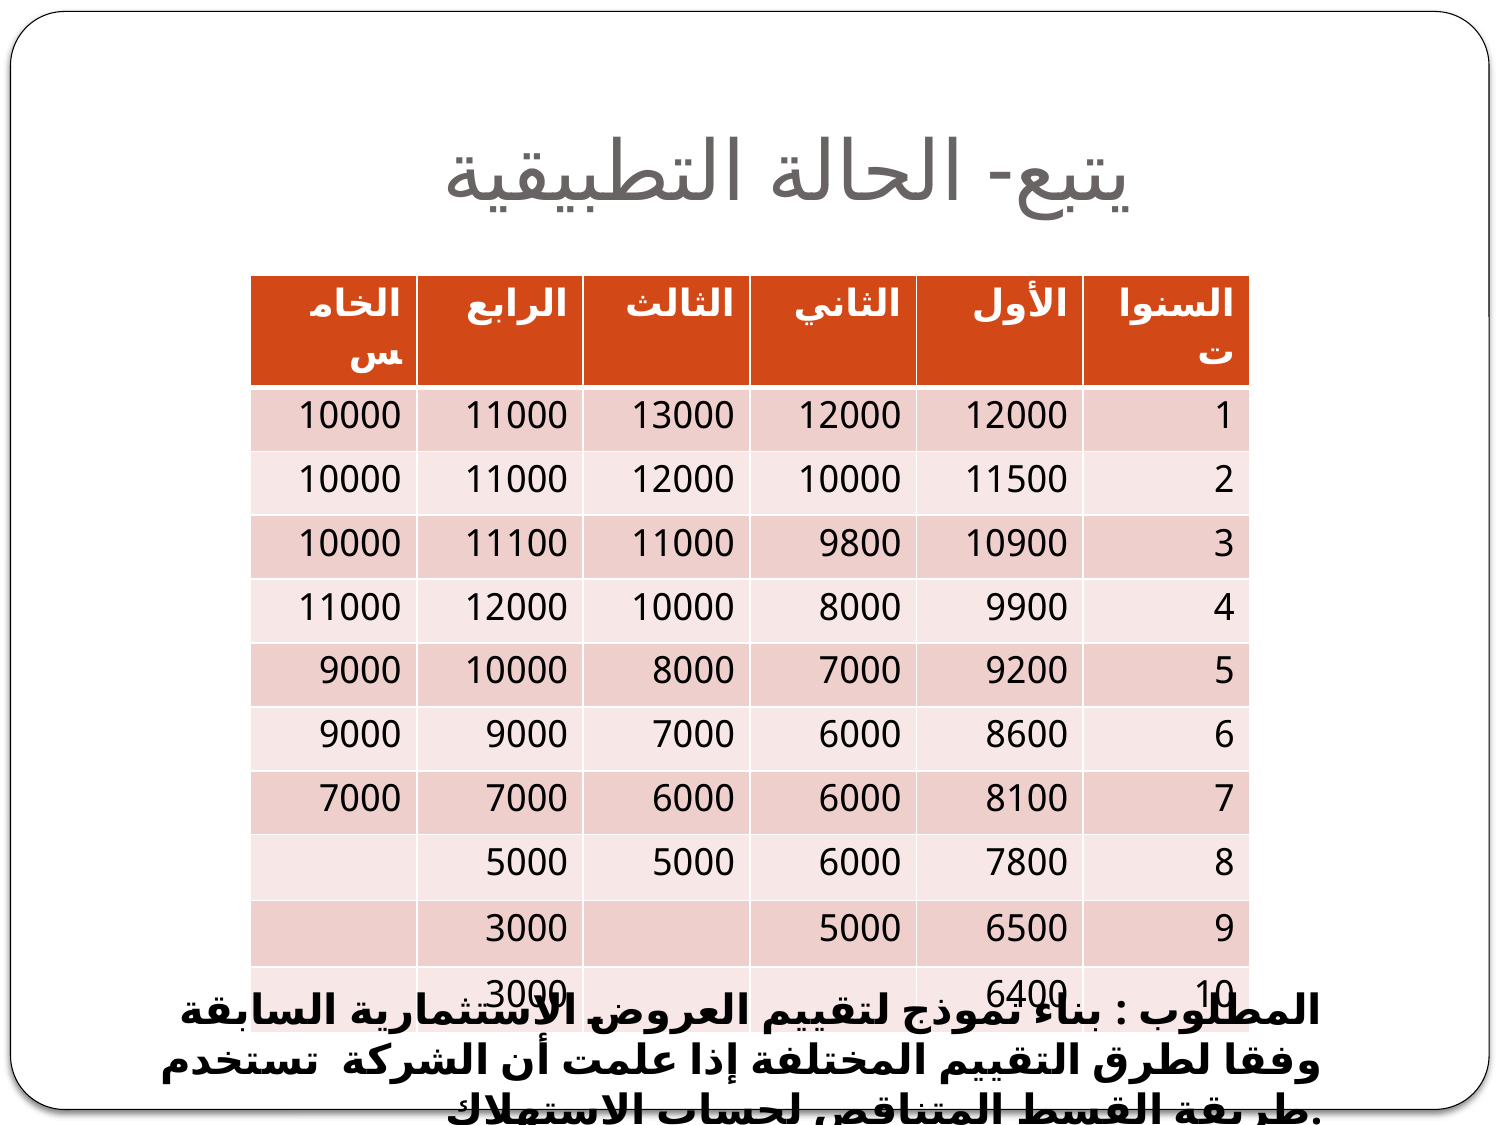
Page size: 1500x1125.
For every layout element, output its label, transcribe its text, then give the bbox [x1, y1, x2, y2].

table_cell [251, 901, 416, 966]
table_cell 6000 [751, 835, 916, 900]
table_cell 12000 [751, 390, 916, 451]
table_cell 6500 [917, 901, 1082, 966]
table_cell 12000 [917, 390, 1082, 451]
table_cell 5000 [584, 835, 749, 900]
table_header الرابع [418, 276, 582, 385]
table_cell 5000 [751, 901, 916, 966]
table_cell 9800 [751, 516, 916, 578]
table_cell 8600 [917, 708, 1082, 770]
table_cell 11000 [418, 390, 582, 451]
table_cell 8000 [751, 580, 916, 642]
table_header السنوات [1084, 276, 1249, 385]
table_cell 7800 [917, 835, 1082, 900]
table_cell 6000 [751, 772, 916, 834]
table_cell 6000 [584, 772, 749, 834]
table_cell 9000 [251, 644, 416, 706]
table_cell [251, 835, 416, 900]
table_cell 5 [1084, 644, 1249, 706]
table_cell 11000 [584, 516, 749, 578]
table_cell 10000 [251, 452, 416, 514]
title يتبع- الحالة التطبيقية [150, 45, 1425, 233]
table_cell 11000 [418, 452, 582, 514]
table_cell 6 [1084, 708, 1249, 770]
table_cell 12000 [584, 452, 749, 514]
table_cell 5000 [418, 835, 582, 900]
table_cell [584, 968, 749, 975]
table_cell 7000 [418, 772, 582, 834]
table_header الثالث [584, 276, 749, 385]
table_cell 10000 [251, 516, 416, 578]
table_cell 3000 [418, 968, 582, 975]
table_cell 9 [1084, 901, 1249, 966]
table_cell 10000 [418, 644, 582, 706]
table_cell 3 [1084, 516, 1249, 578]
table_cell [584, 901, 749, 966]
table_cell 8000 [584, 644, 749, 706]
table_cell 3000 [418, 901, 582, 966]
table_cell 10900 [917, 516, 1082, 578]
table_cell [751, 968, 916, 975]
table_cell 2 [1084, 452, 1249, 514]
table_cell 12000 [418, 580, 582, 642]
table_header الأول [917, 276, 1082, 385]
table_cell 1 [1084, 390, 1249, 451]
table_cell 7000 [584, 708, 749, 770]
table_cell 11500 [917, 452, 1082, 514]
table_cell 6000 [751, 708, 916, 770]
table_cell 9000 [418, 708, 582, 770]
table_cell 8100 [917, 772, 1082, 834]
table_header الثاني [751, 276, 916, 385]
table_cell 11000 [251, 580, 416, 642]
table_cell [251, 968, 416, 975]
table_cell 7000 [251, 772, 416, 834]
table_cell 11100 [418, 516, 582, 578]
table_cell 9900 [917, 580, 1082, 642]
table_cell 10 [1084, 968, 1249, 975]
text_box المطلوب : بناء نموذج لتقييم العروض الاستثمارية السابقة وفقا لطرق التقييم المختلفة إذا علمت أن الشركة تستخدم طريقة القسط المتناقص لحساب الاستهلاك. [104, 975, 1338, 1125]
table_cell 10000 [751, 452, 916, 514]
table_cell 10000 [251, 390, 416, 451]
table_cell 9200 [917, 644, 1082, 706]
table_cell 4 [1084, 580, 1249, 642]
table_cell 7 [1084, 772, 1249, 834]
table_cell 6400 [917, 968, 1082, 975]
list [150, 237, 1425, 988]
table_cell 9000 [251, 708, 416, 770]
table_header الخامس [251, 276, 416, 385]
table_cell 8 [1084, 835, 1249, 900]
table_cell 7000 [751, 644, 916, 706]
table_cell 13000 [584, 390, 749, 451]
table_cell 10000 [584, 580, 749, 642]
